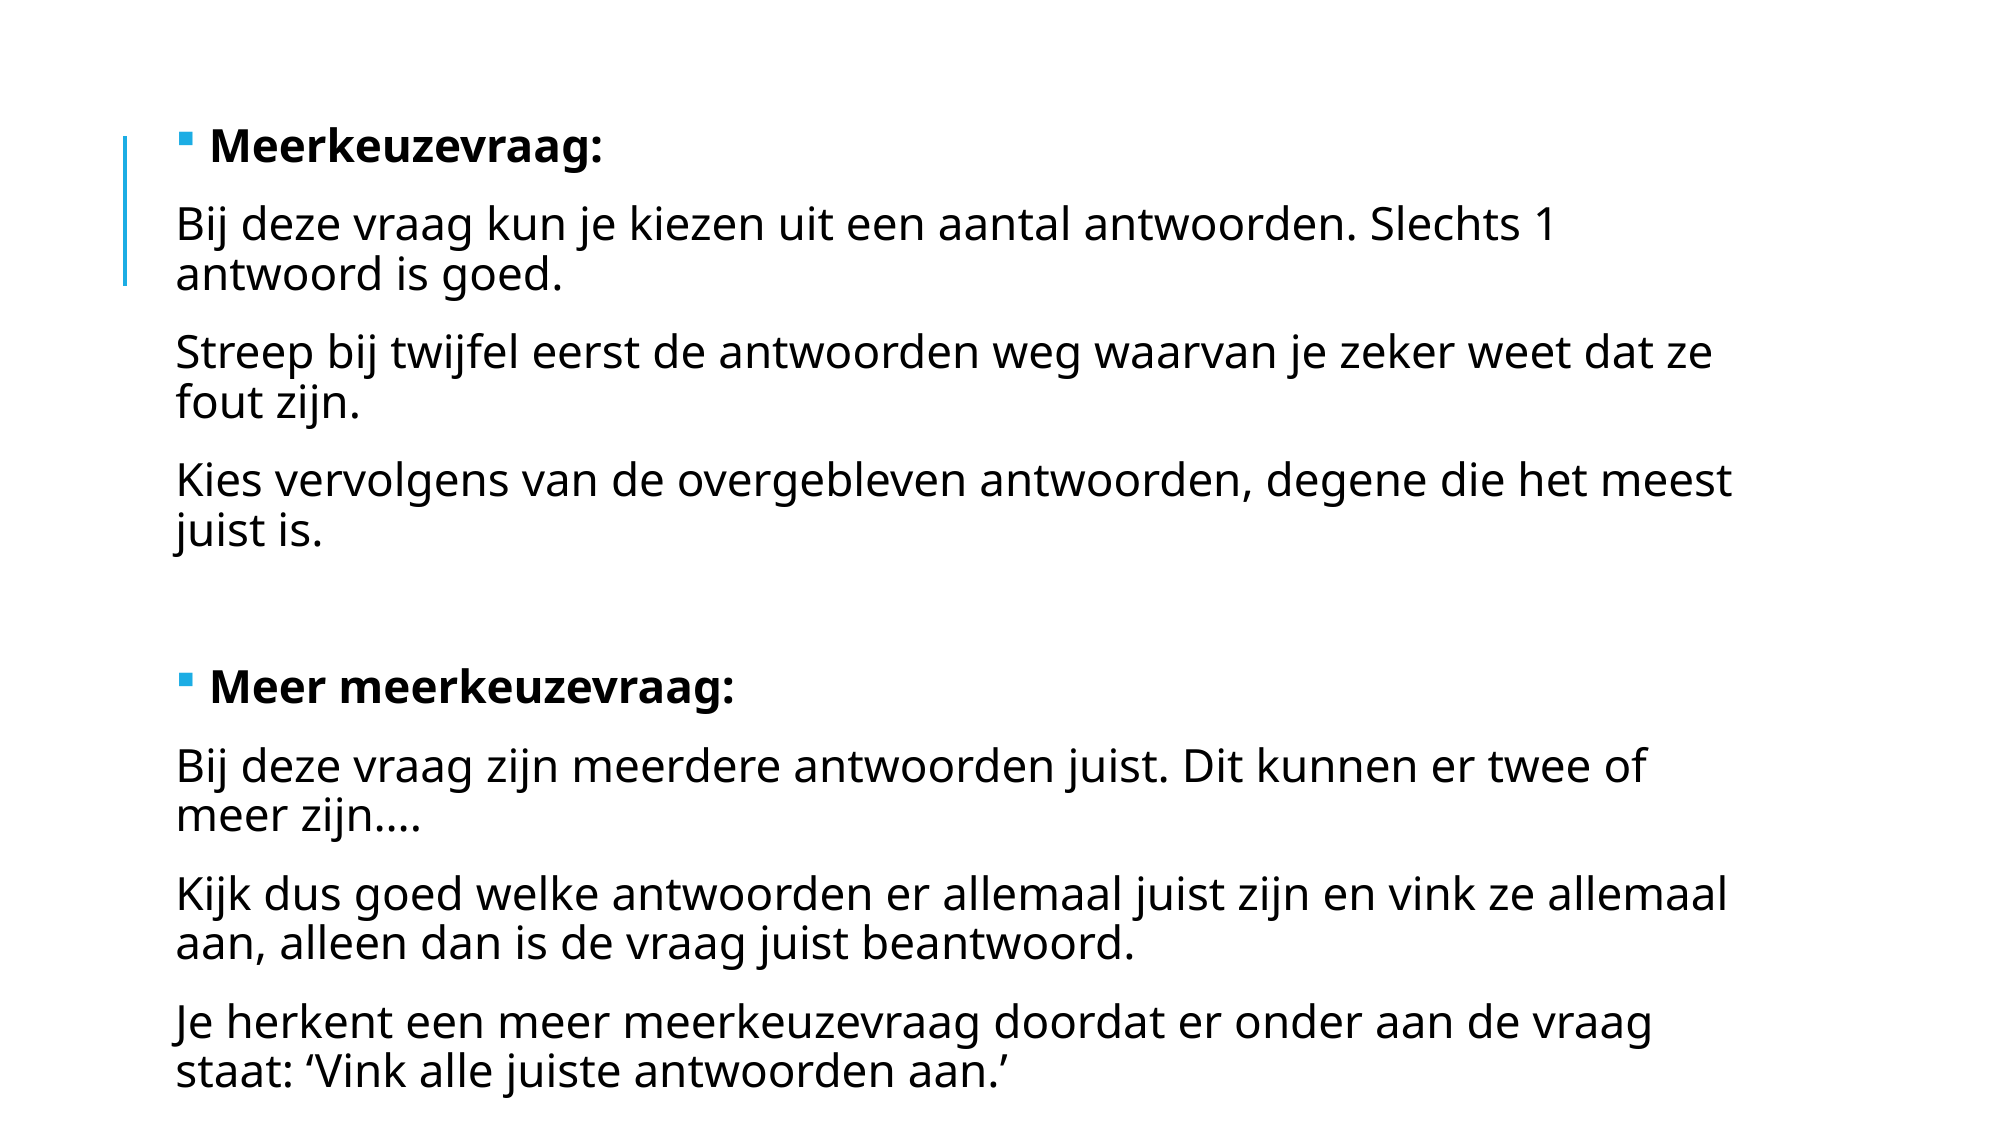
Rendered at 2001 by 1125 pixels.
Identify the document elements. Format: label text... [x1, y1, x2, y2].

list Meerkeuzevraag: Bij deze vraag kun je kiezen uit een aantal antwoorden. Slechts 1 antwoord is goed. Streep bij twijfel eerst de antwoorden weg waarvan je zeker weet dat ze fout zijn. Kies vervolgens van de overgebleven antwoorden, degene die het meest juist is. Meer meerkeuzevraag: Bij deze vraag zijn meerdere antwoorden juist. Dit kunnen er twee of meer zijn…. Kijk dus goed welke antwoorden er allemaal juist zijn en vink ze allemaal aan, alleen dan is de vraag juist beantwoord. Je herkent een meer meerkeuzevraag doordat er onder aan de vraag staat: ‘Vink alle juiste antwoorden aan.’ [168, 115, 1763, 1035]
